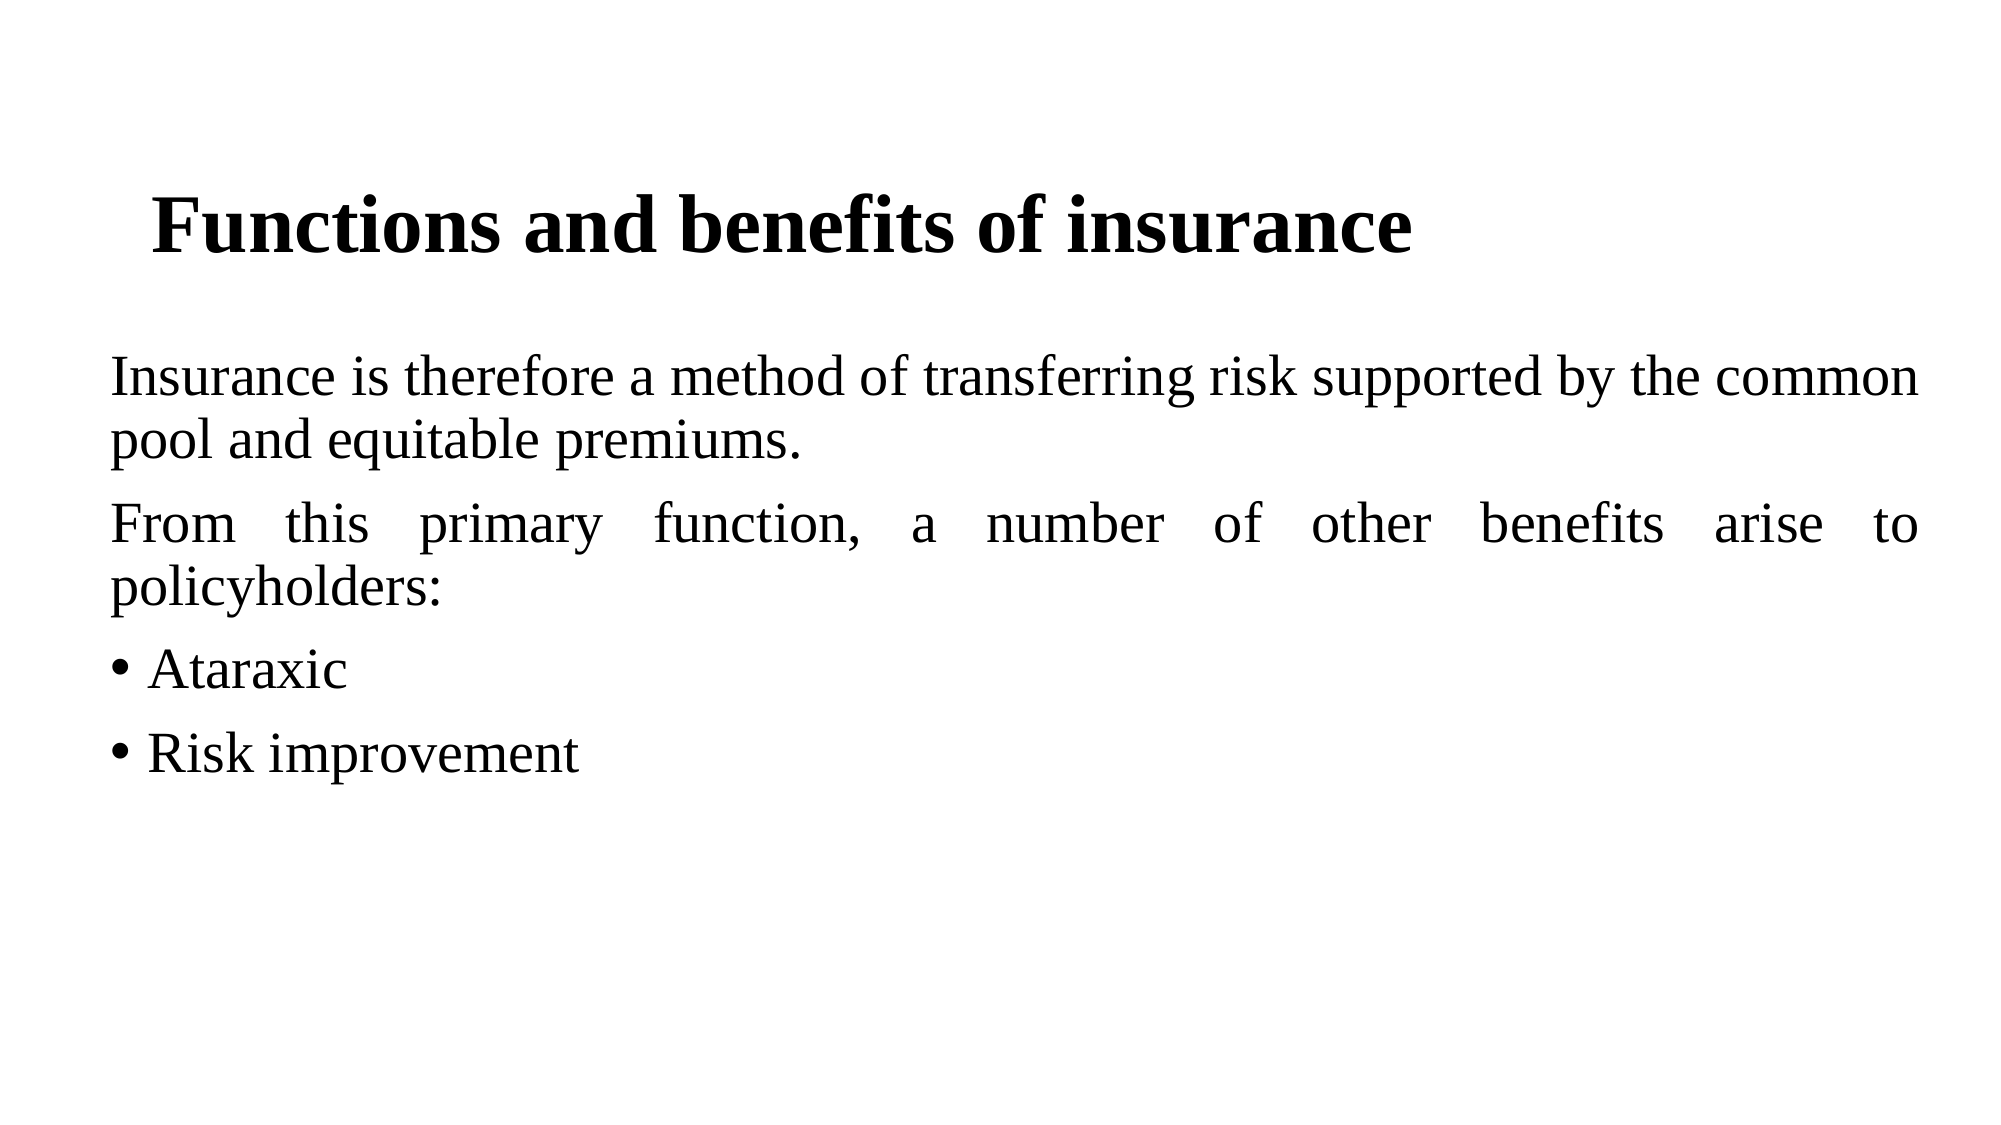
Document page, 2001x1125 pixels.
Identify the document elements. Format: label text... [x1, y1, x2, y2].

title Functions and benefits of insurance [135, 155, 1936, 295]
list Insurance is therefore a method of transferring risk supported by the common pool and equitable premiums. From this primary function, a number of other benefits arise to policyholders: Ataraxic Risk improvement [95, 337, 1936, 990]
